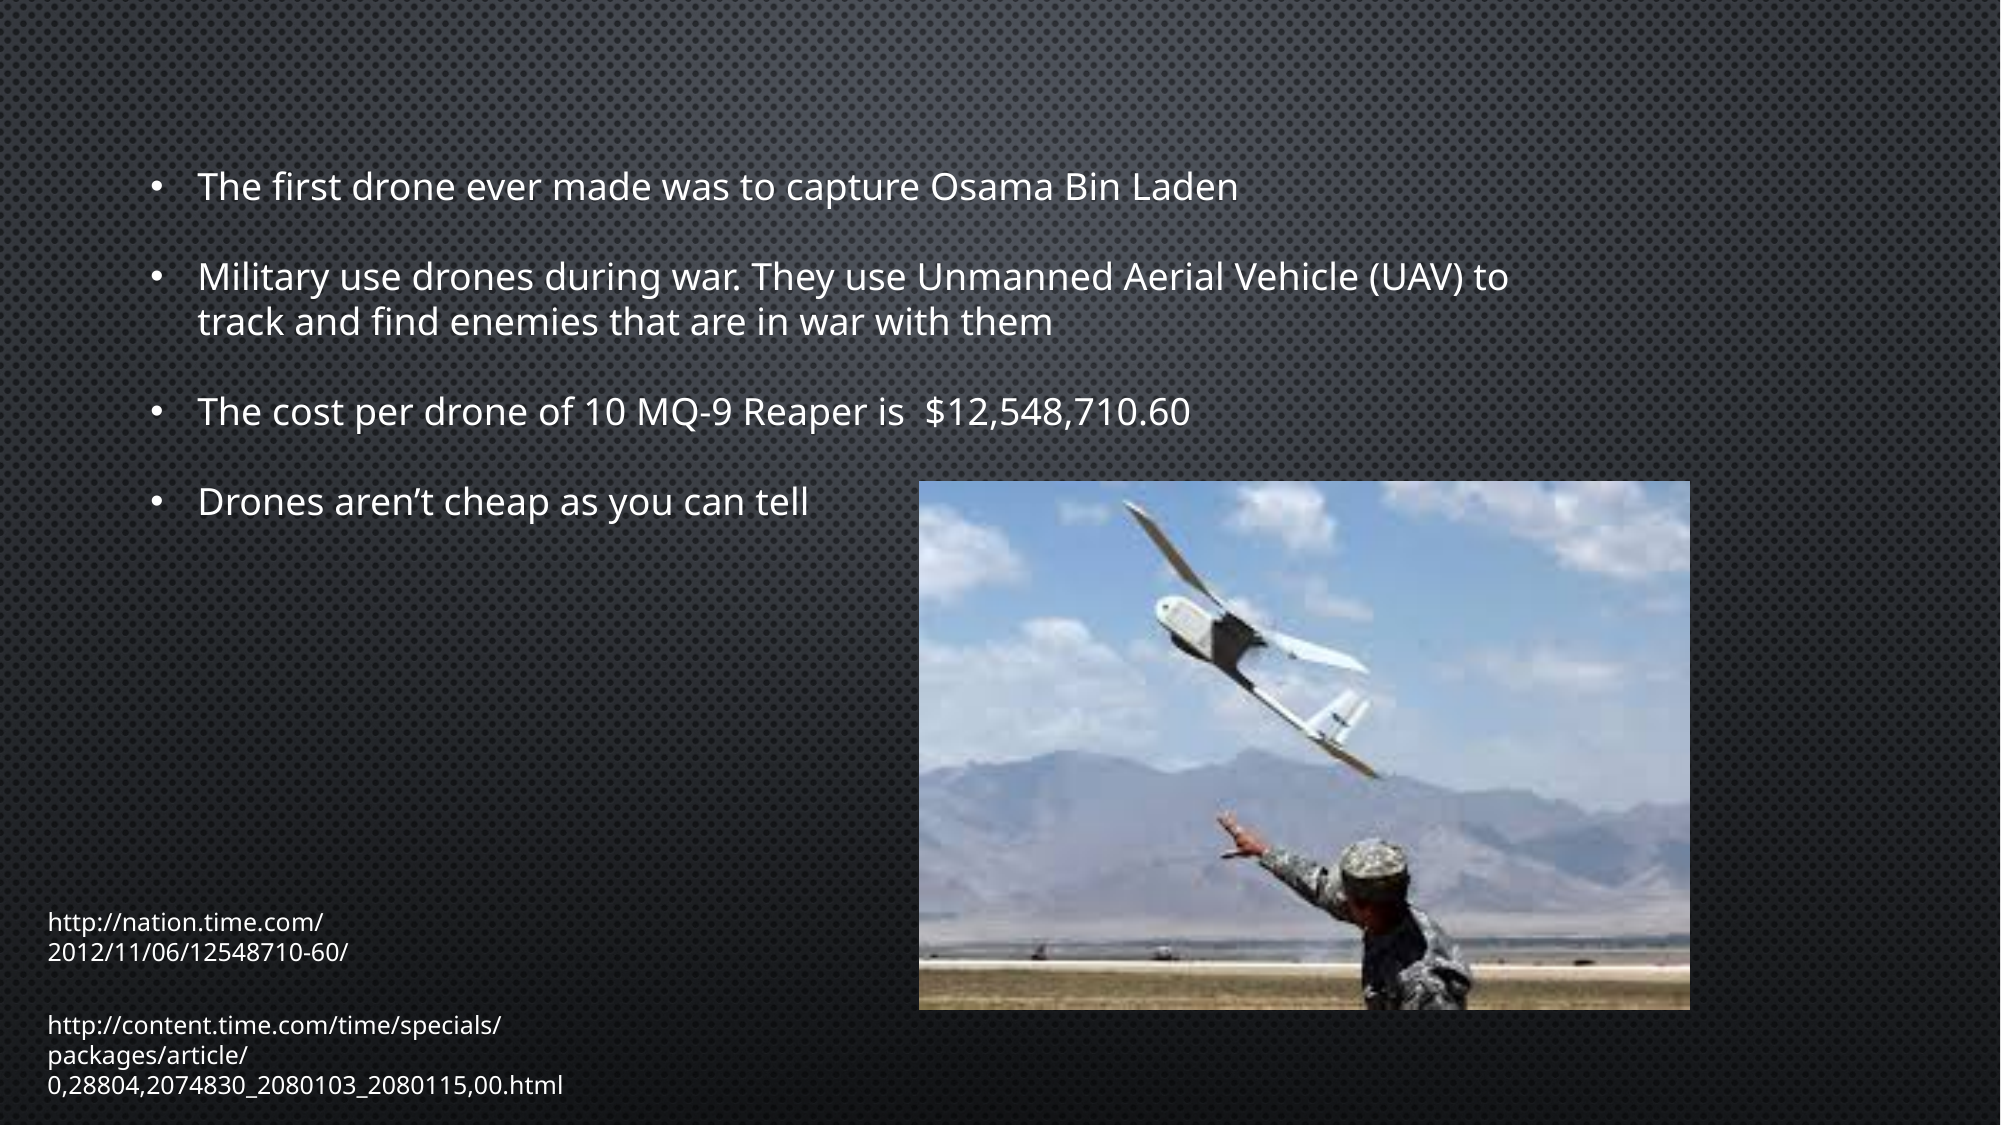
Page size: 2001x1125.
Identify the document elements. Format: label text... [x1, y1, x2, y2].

text_box http://nation.time.com/2012/11/06/12548710-60/ [32, 898, 534, 974]
text_box http://content.time.com/time/specials/packages/article/0,28804,2074830_2080103_2080115,00.html [32, 1002, 614, 1108]
picture [919, 481, 1690, 1011]
text_box The first drone ever made was to capture Osama Bin Laden Military use drones during war. They use Unmanned Aerial Vehicle (UAV) to track and find enemies that are in war with them The cost per drone of 10 MQ-9 Reaper is $12,548,710.60 Drones aren’t cheap as you can tell [135, 110, 1599, 666]
